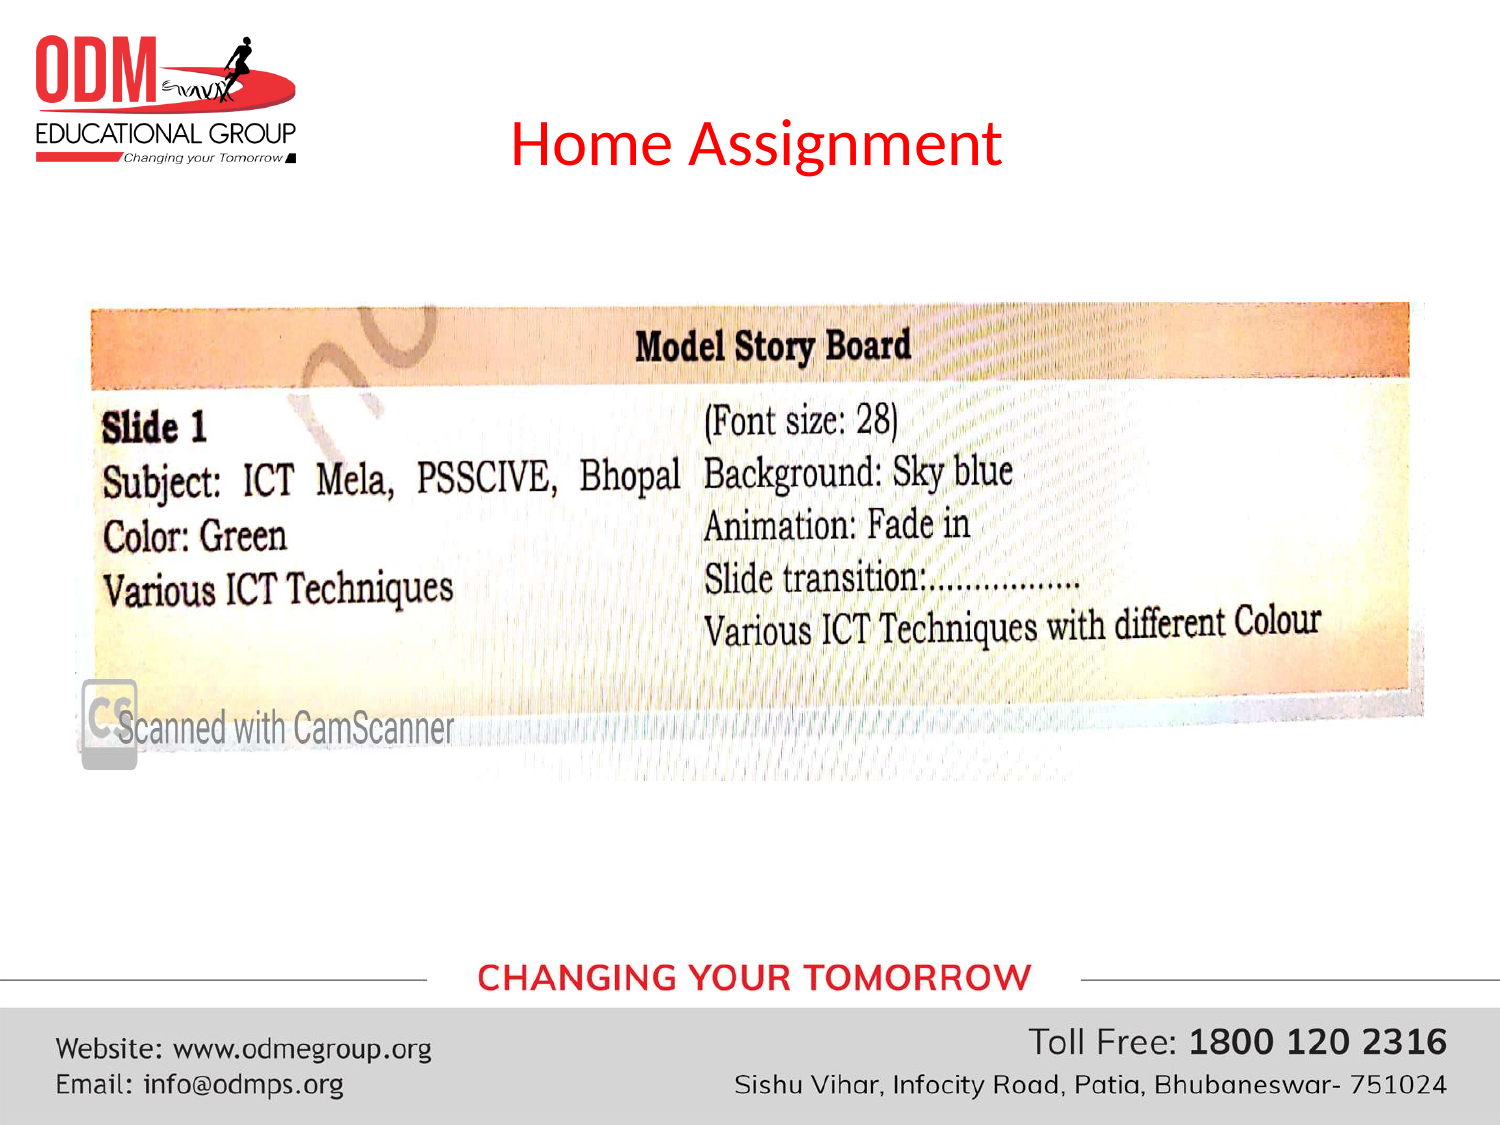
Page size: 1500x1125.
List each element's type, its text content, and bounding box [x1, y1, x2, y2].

title Home Assignment [75, 45, 1425, 233]
picture [0, 900, 1500, 1125]
picture [36, 35, 296, 164]
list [74, 302, 1426, 781]
